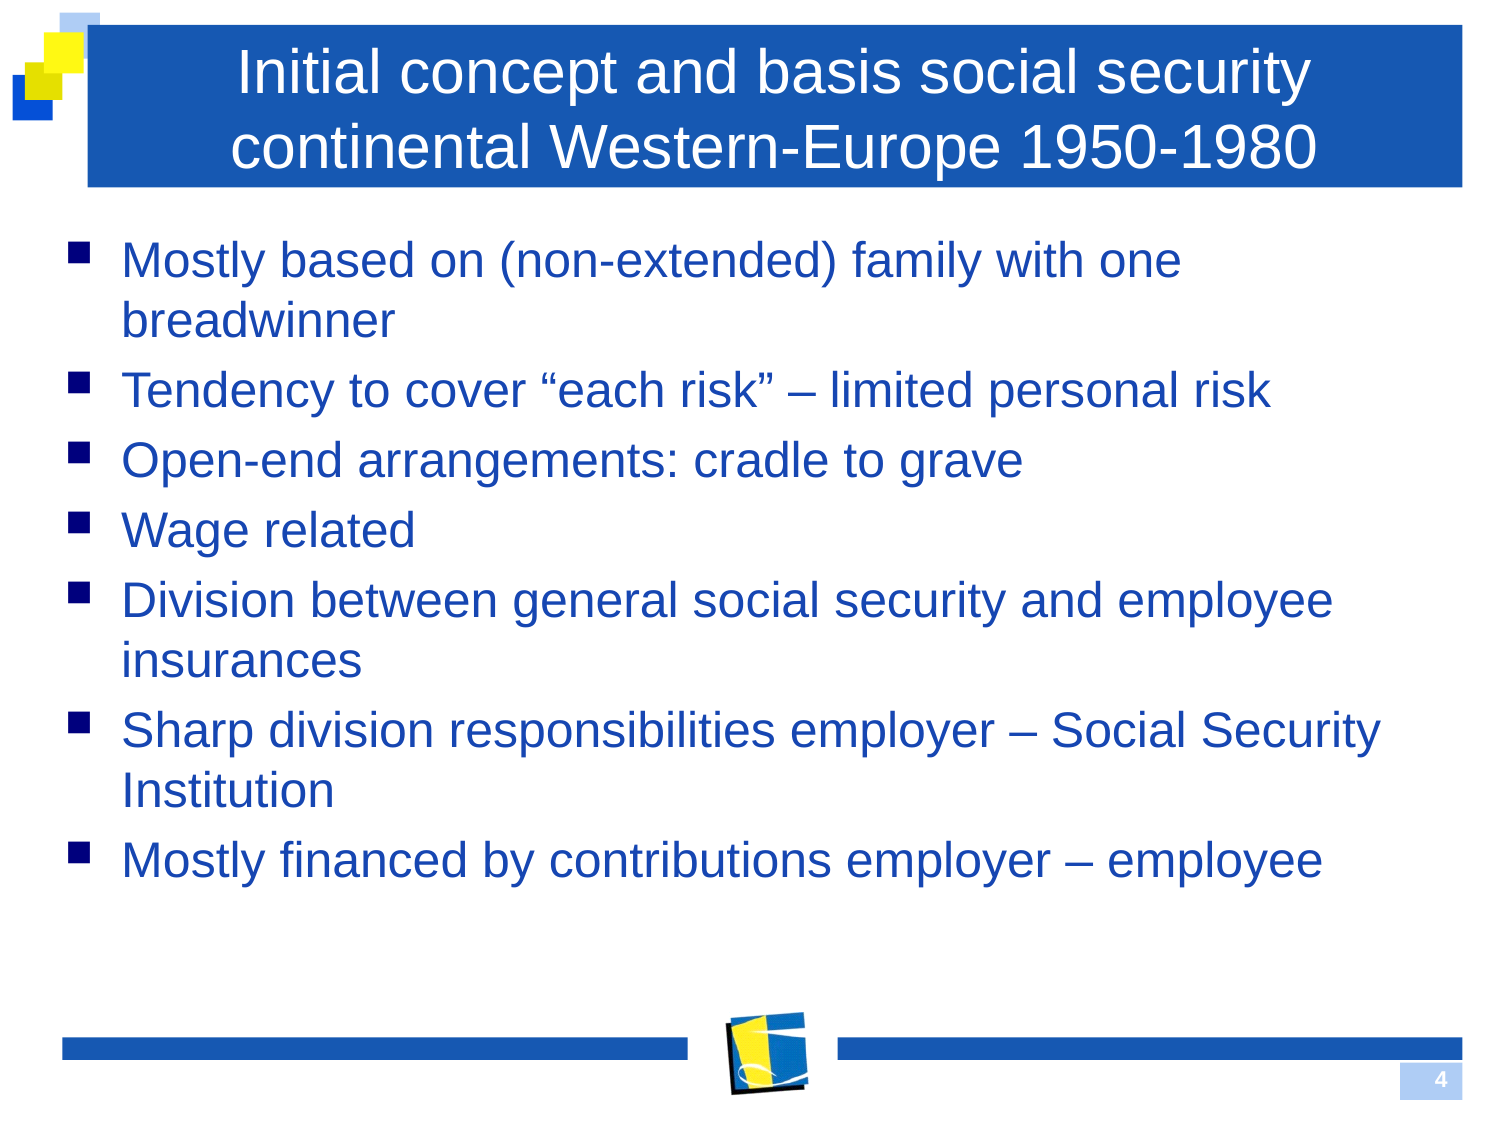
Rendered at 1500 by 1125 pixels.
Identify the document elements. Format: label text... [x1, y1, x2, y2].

slide_number 4 [1399, 1062, 1463, 1101]
title Initial concept and basis social security continental Western-Europe 1950-1980 [87, 24, 1463, 188]
list Mostly based on (non-extended) family with one breadwinner Tendency to cover “each risk” – limited personal risk Open-end arrangements: cradle to grave Wage related Division between general social security and employee insurances Sharp division responsibilities employer – Social Security Institution Mostly financed by contributions employer – employee [49, 219, 1471, 851]
